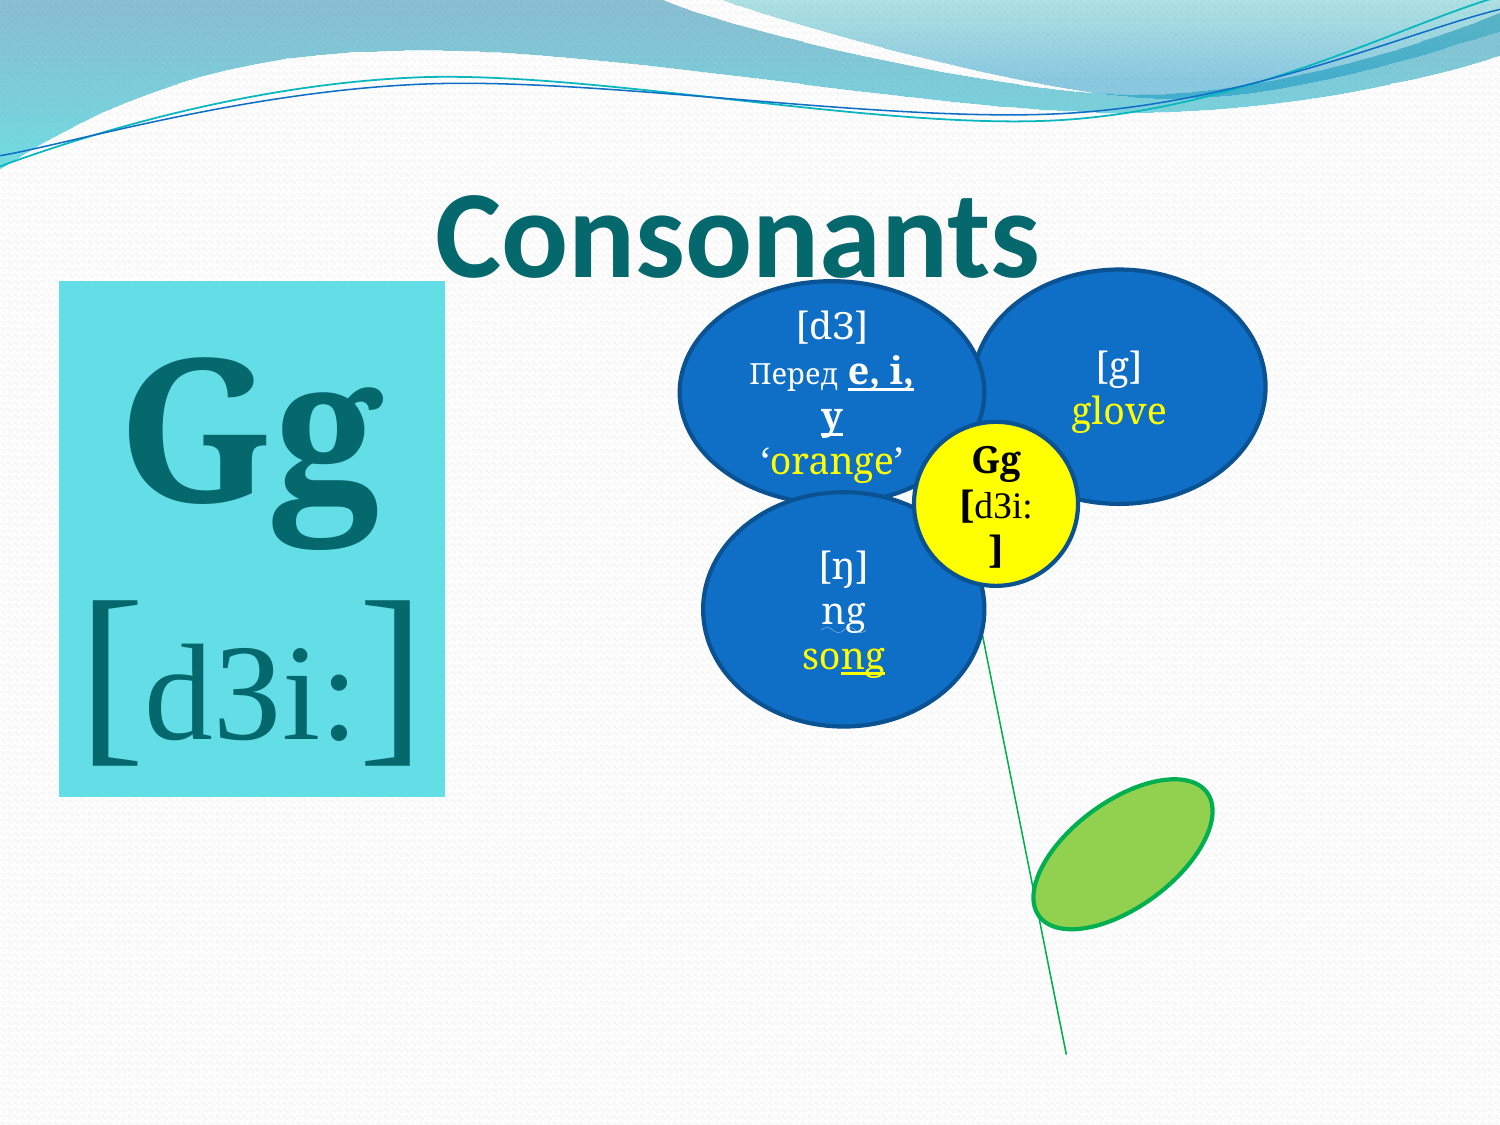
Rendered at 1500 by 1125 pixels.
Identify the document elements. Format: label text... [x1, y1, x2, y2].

table_header Gg [dЗi:] [59, 281, 445, 797]
text_box [ŋ] ng song [701, 490, 987, 729]
text_box [dЗ] Перед e, i, y ‘orange’ [677, 303, 987, 501]
text_box [g] glove [977, 303, 1268, 507]
title Consonants [75, 115, 1425, 303]
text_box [784, 773, 1255, 868]
text_box [1031, 880, 1178, 932]
text_box Gg [dЗi:] [911, 419, 1081, 588]
